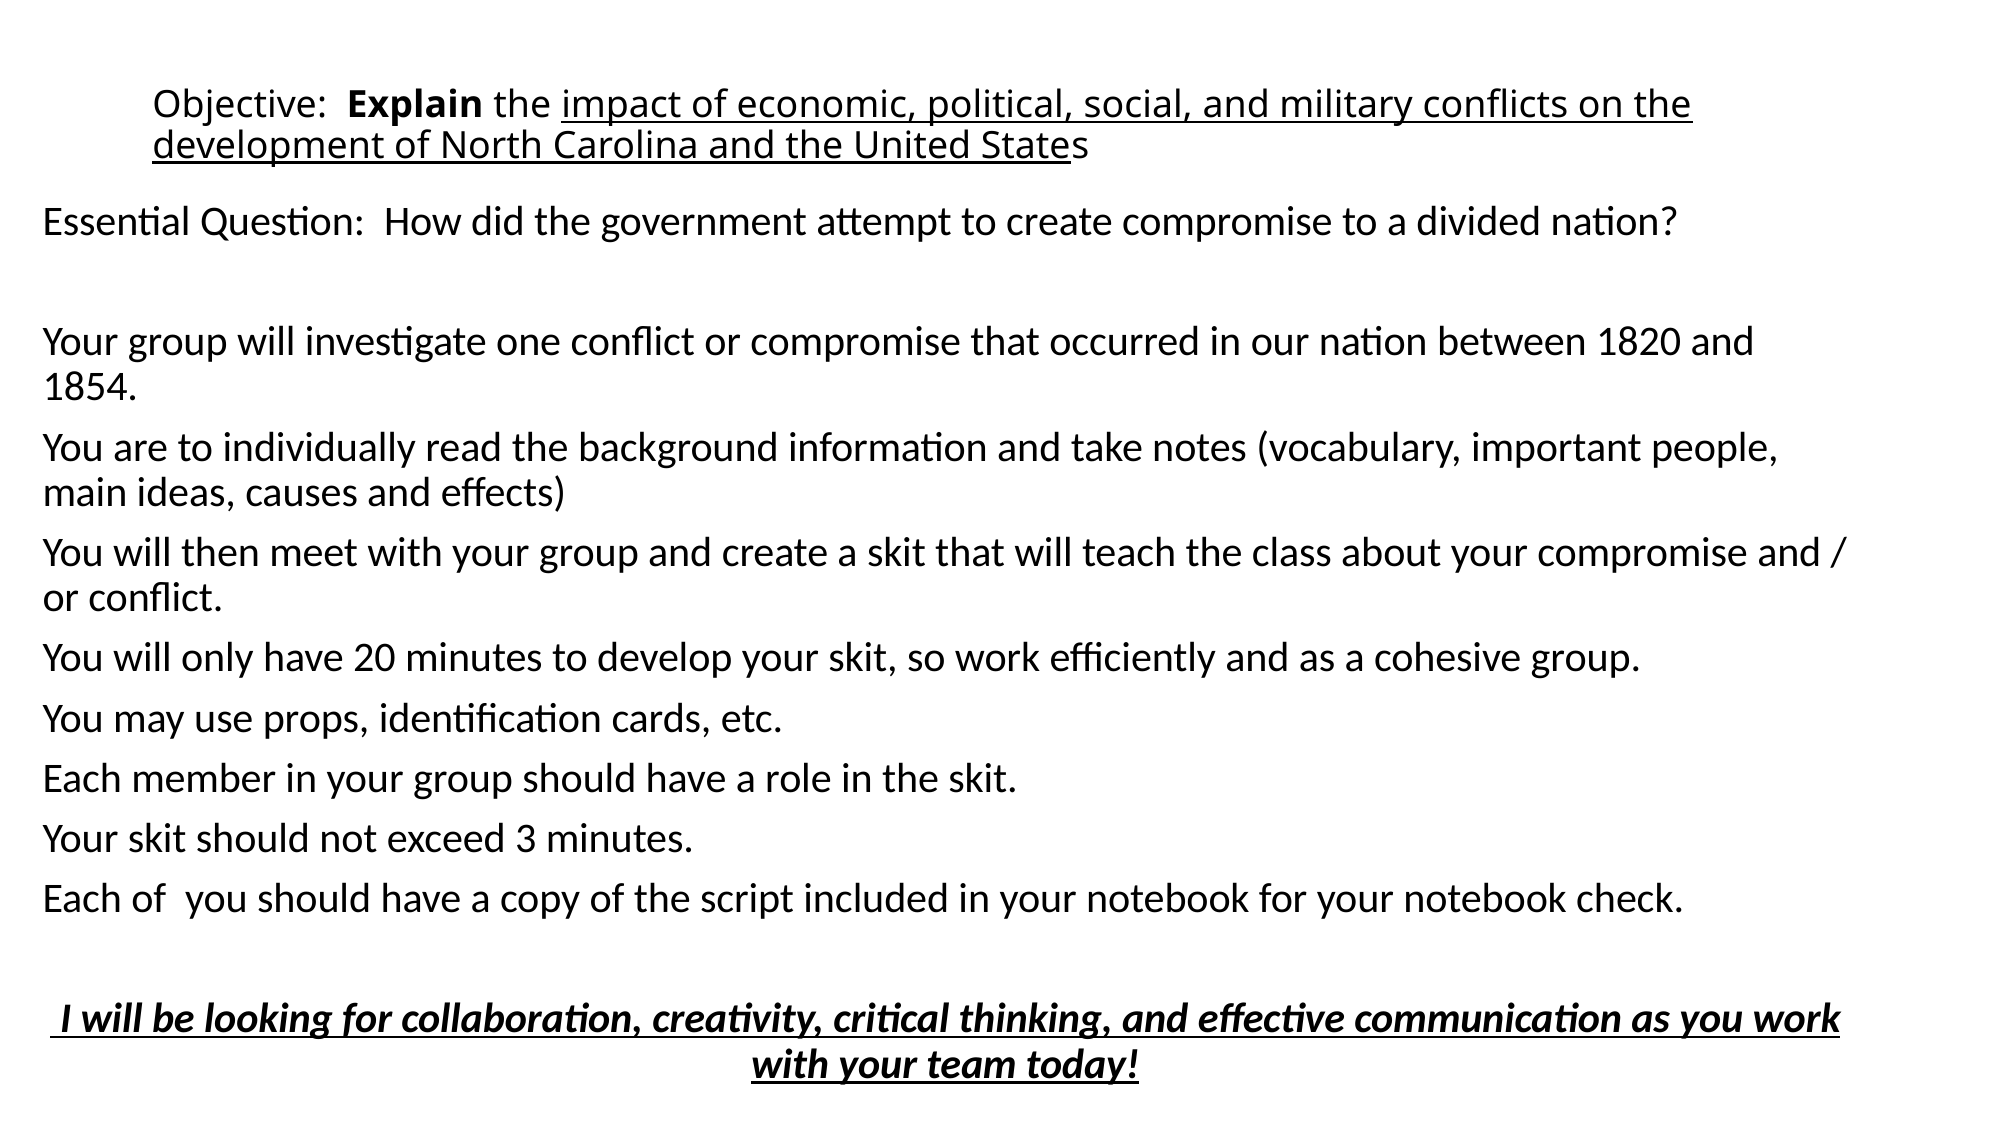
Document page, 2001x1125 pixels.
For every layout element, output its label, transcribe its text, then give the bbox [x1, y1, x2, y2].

title Objective: Explain the impact of economic, political, social, and military conflicts on the development of North Carolina and the United States [137, 59, 1863, 191]
list Essential Question: How did the government attempt to create compromise to a divided nation? Your group will investigate one conflict or compromise that occurred in our nation between 1820 and 1854. You are to individually read the background information and take notes (vocabulary, important people, main ideas, causes and effects) You will then meet with your group and create a skit that will teach the class about your compromise and / or conflict. You will only have 20 minutes to develop your skit, so work efficiently and as a cohesive group. You may use props, identification cards, etc. Each member in your group should have a role in the skit. Your skit should not exceed 3 minutes. Each of you should have a copy of the script included in your notebook for your notebook check. I will be looking for collaboration, creativity, critical thinking, and effective communication as you work with your team today! [27, 191, 1863, 1101]
